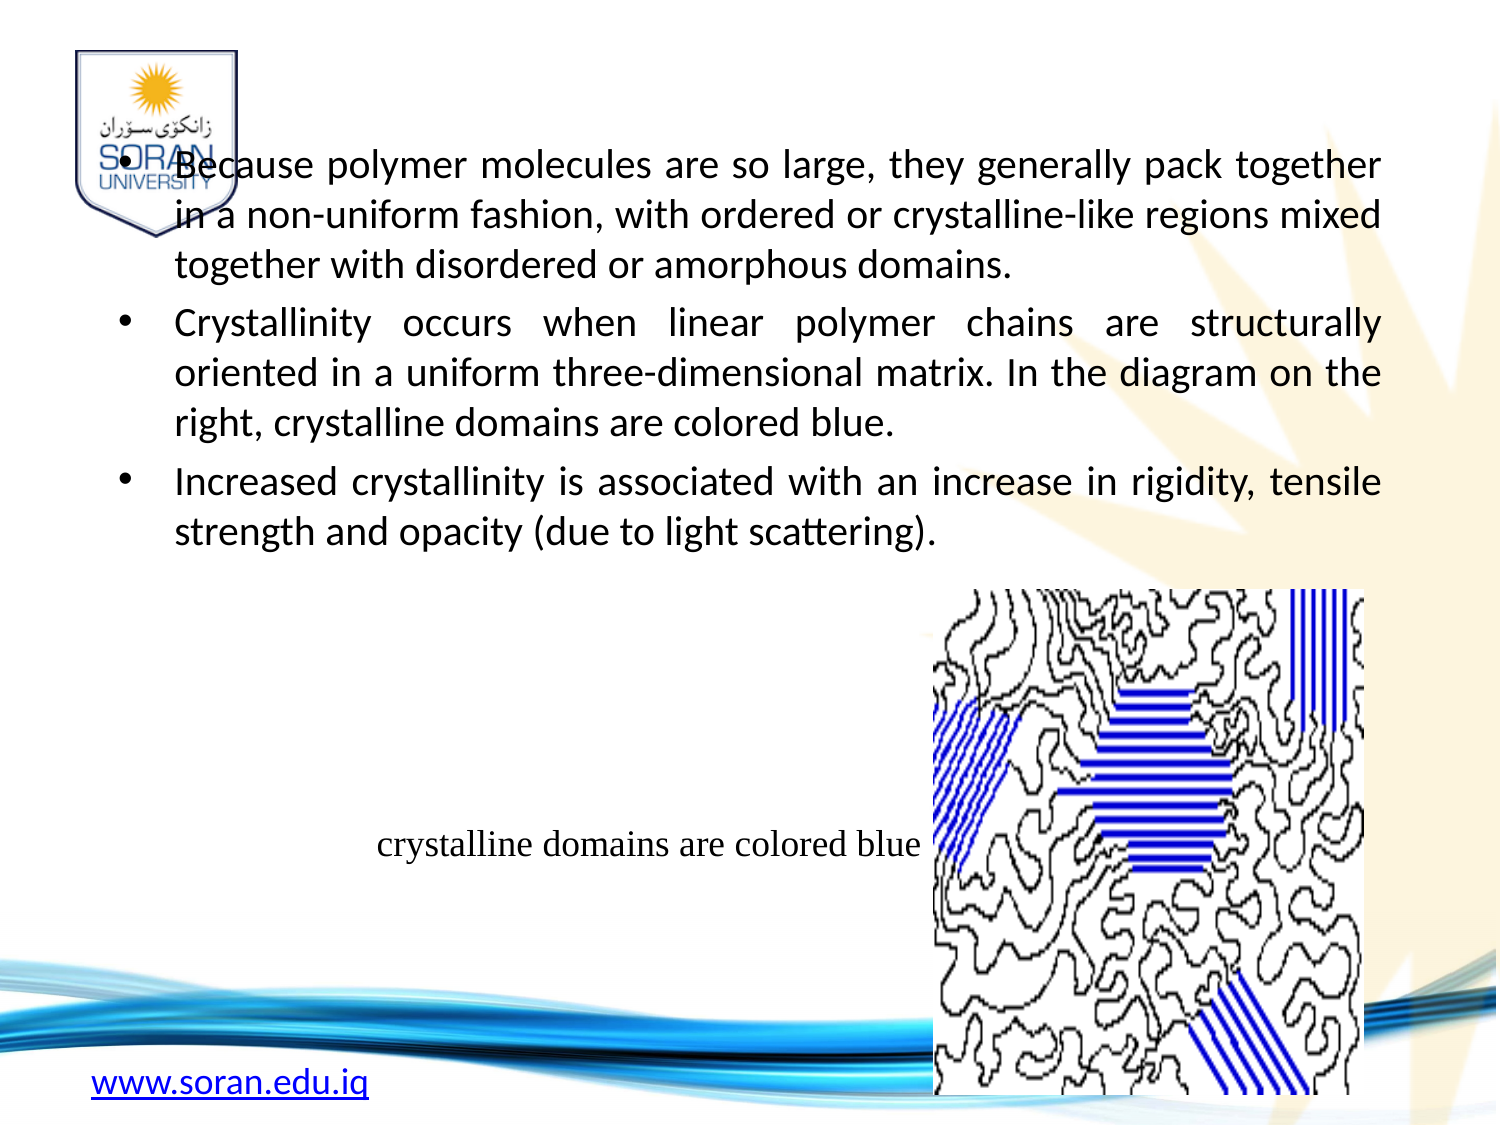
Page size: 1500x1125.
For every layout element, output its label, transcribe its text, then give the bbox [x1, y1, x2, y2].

picture [0, 99, 1500, 1125]
picture [75, 50, 238, 238]
list Because polymer molecules are so large, they generally pack together in a non-uniform fashion, with ordered or crystalline-like regions mixed together with disordered or amorphous domains. Crystallinity occurs when linear polymer chains are structurally oriented in a uniform three-dimensional matrix. In the diagram on the right, crystalline domains are colored blue. Increased crystallinity is associated with an increase in rigidity, tensile strength and opacity (due to light scattering). [103, 128, 1397, 1014]
text_box crystalline domains are colored blue [361, 811, 928, 872]
